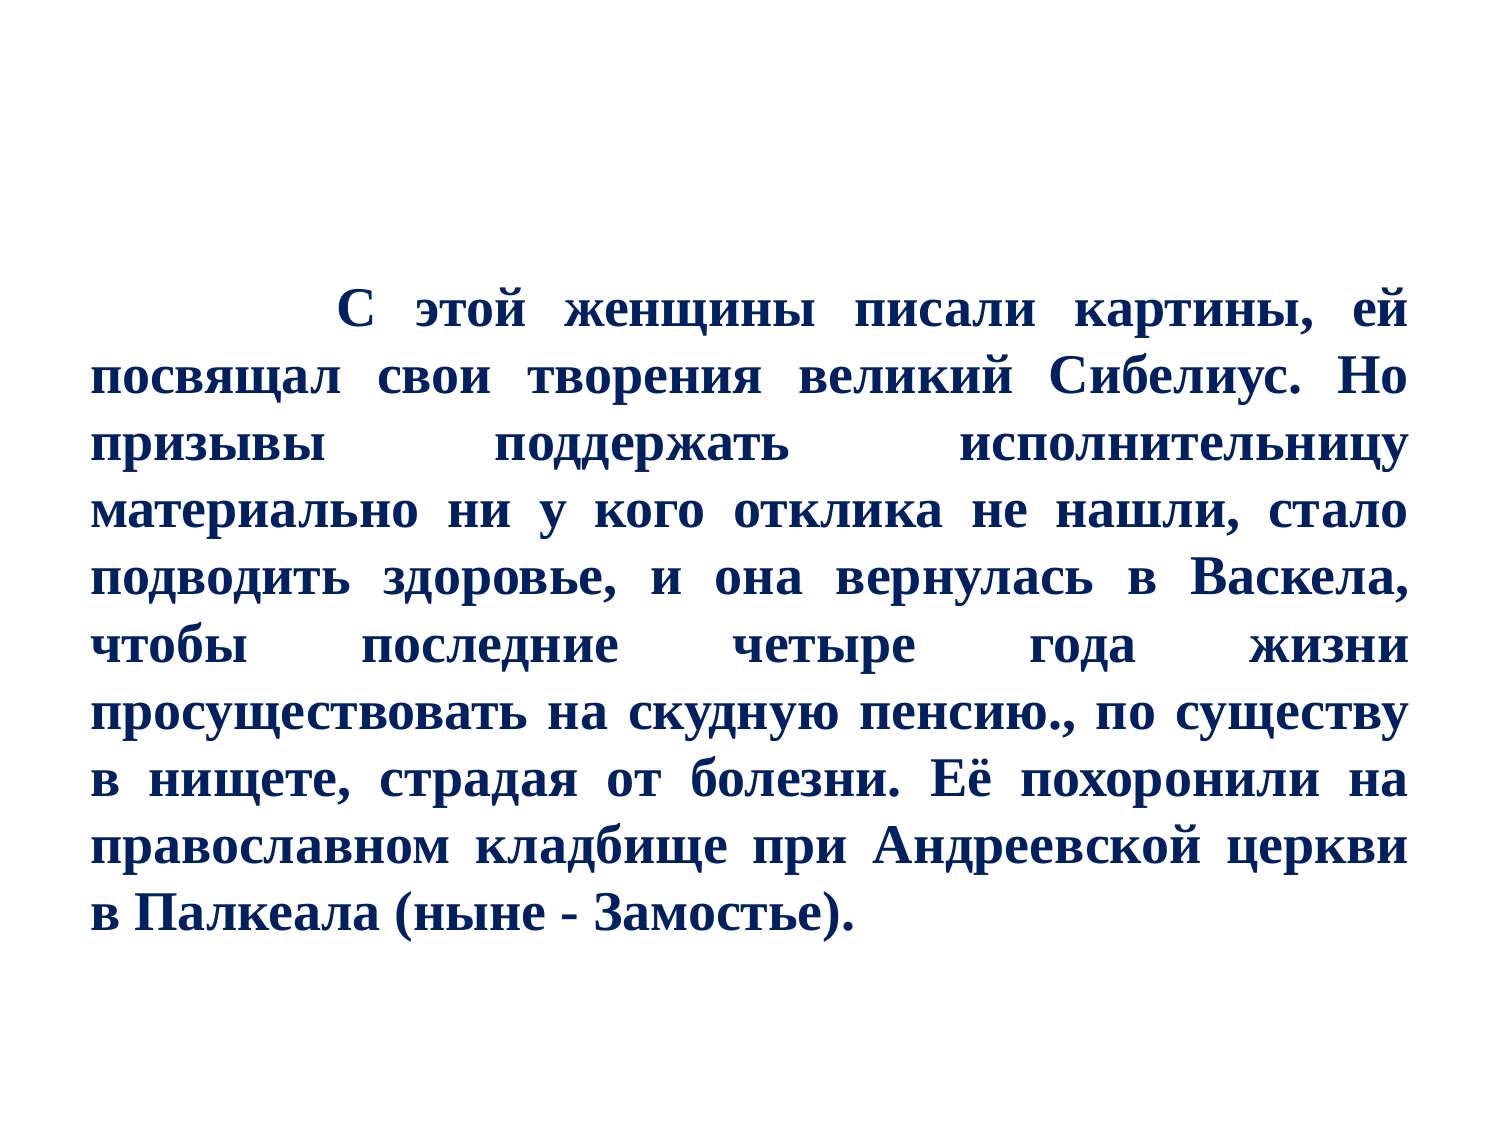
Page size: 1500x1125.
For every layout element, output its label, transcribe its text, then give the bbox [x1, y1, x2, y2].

list С этой женщины писали картины, ей посвящал свои творения великий Сибелиус. Но призывы поддержать исполнительницу материально ни у кого отклика не нашли, стало подводить здоровье, и она вернулась в Васкела, чтобы последние четыре года жизни просуществовать на скудную пенсию., по существу в нищете, страдая от болезни. Её похоронили на православном кладбище при Андреевской церкви в Палкеала (ныне - Замостье). [75, 262, 1425, 1005]
